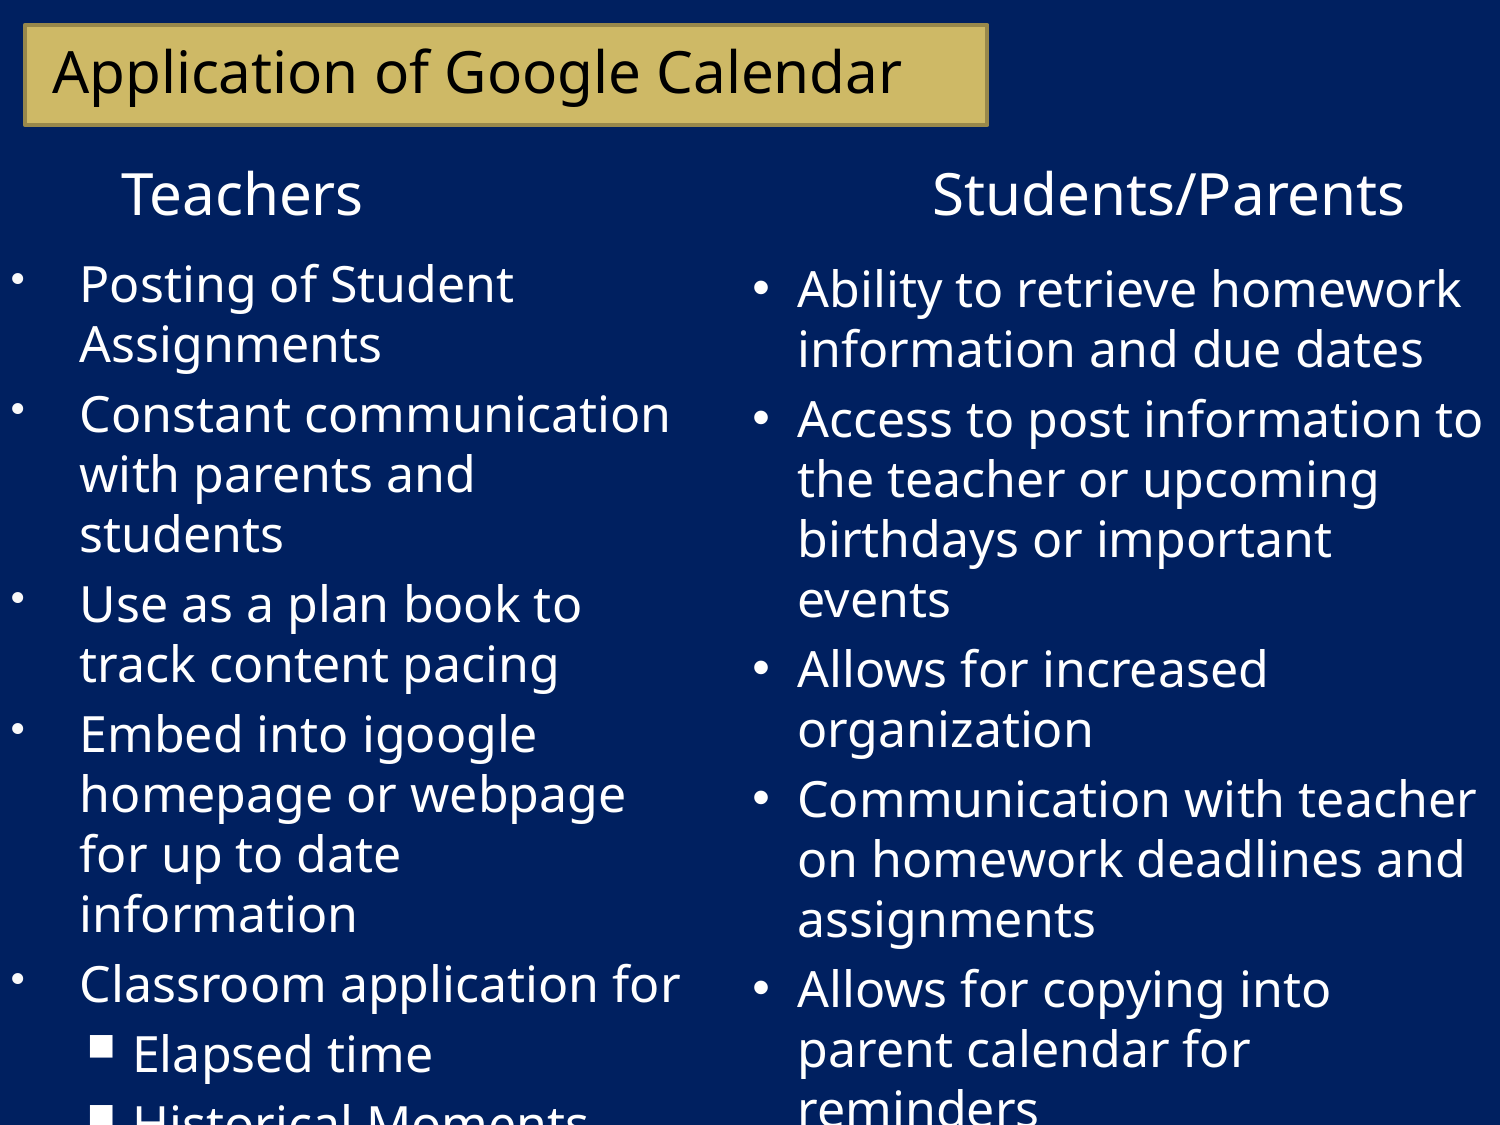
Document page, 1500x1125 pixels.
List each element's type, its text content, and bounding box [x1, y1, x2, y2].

text_box Students/Parents [918, 149, 1421, 235]
title Application of Google Calendar [37, 37, 1265, 113]
text_box Teachers [106, 149, 379, 235]
text_box [23, 23, 989, 127]
list Posting of Student Assignments Constant communication with parents and students Use as a plan book to track content pacing Embed into igoogle homepage or webpage for up to date information Classroom application for Elapsed time Historical Moments [0, 245, 700, 1125]
text_box Ability to retrieve homework information and due dates Access to post information to the teacher or upcoming birthdays or important events Allows for increased organization Communication with teacher on homework deadlines and assignments Allows for copying into parent calendar for reminders [737, 249, 1500, 988]
